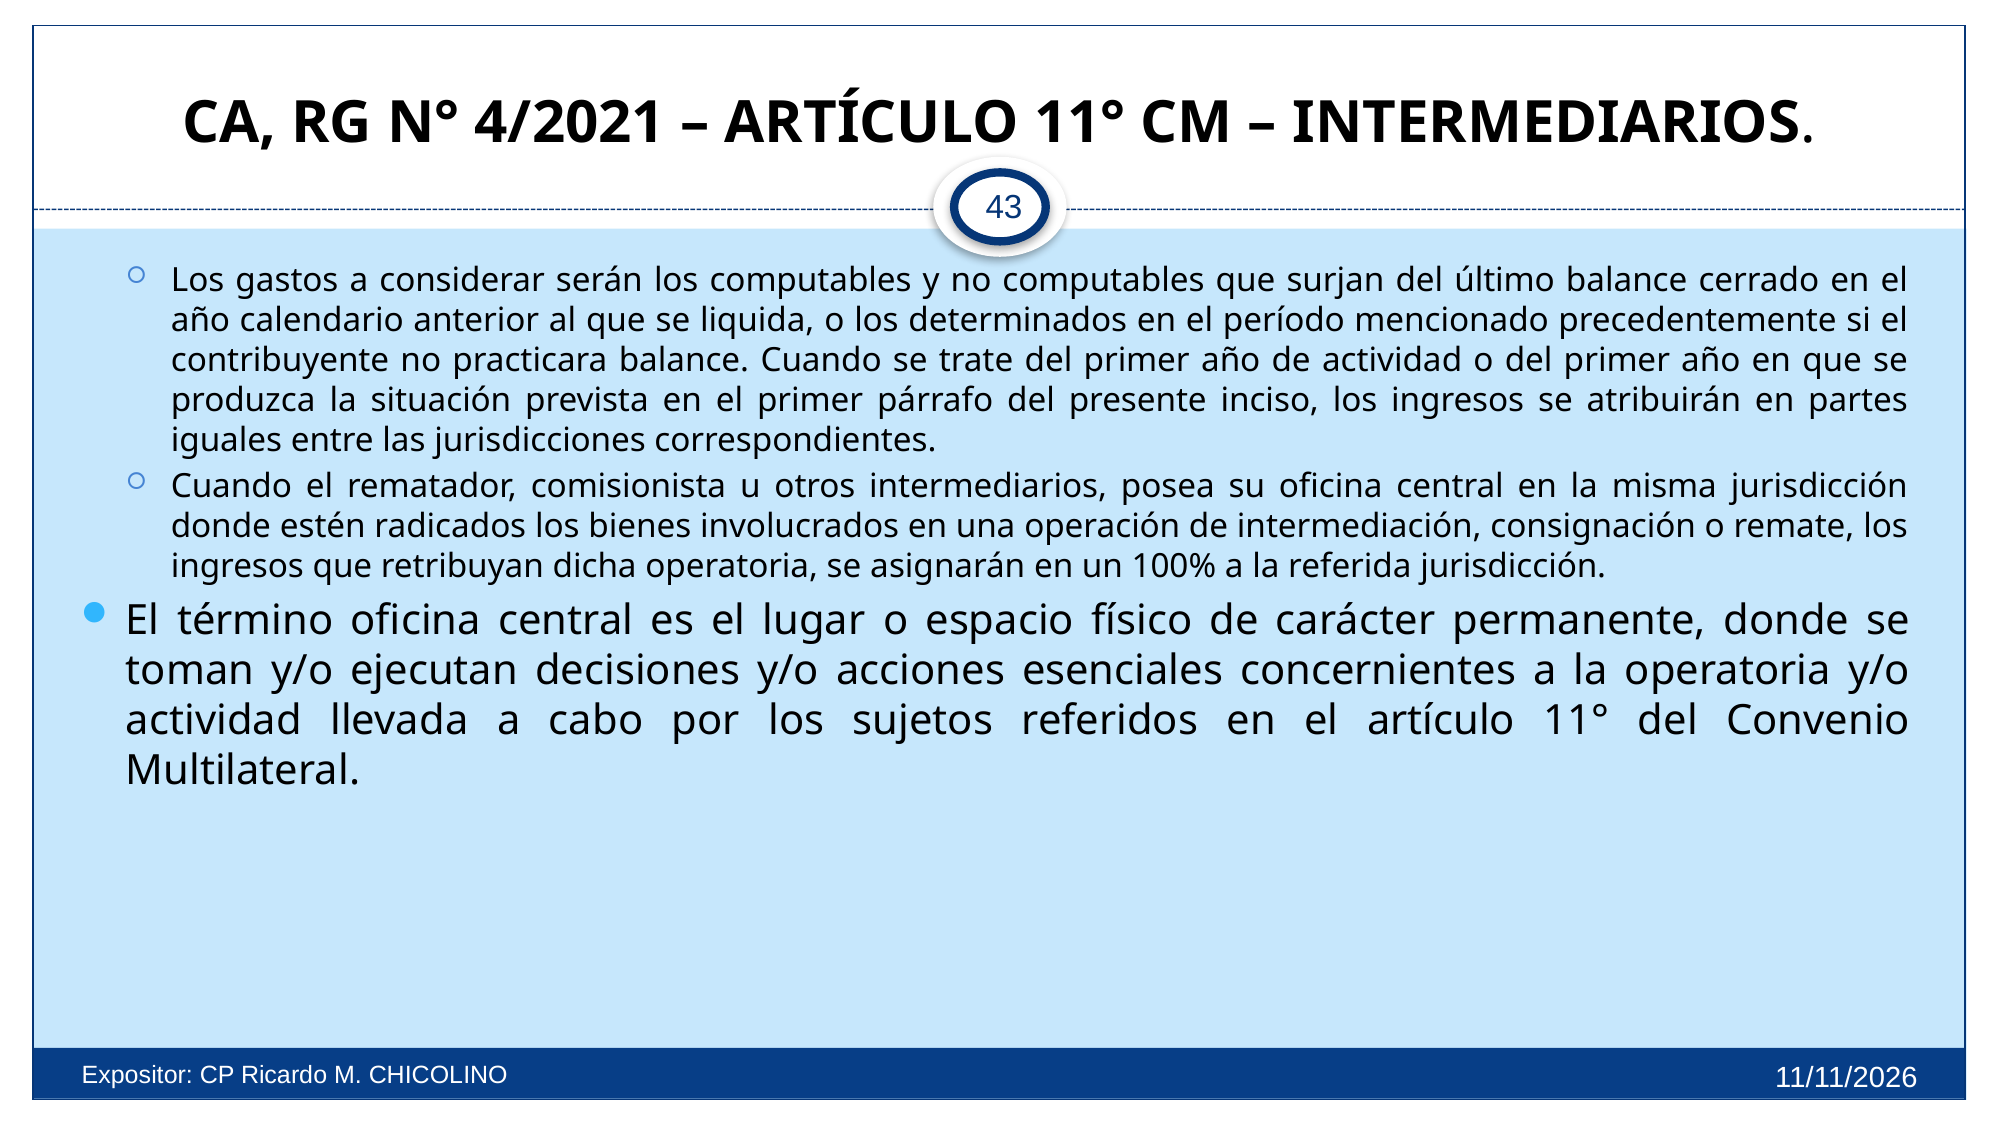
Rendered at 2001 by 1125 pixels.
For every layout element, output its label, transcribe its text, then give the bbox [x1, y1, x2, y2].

list Los gastos a considerar serán los computables y no computables que surjan del último balance cerrado en el año calendario anterior al que se liquida, o los determinados en el período mencionado precedentemente si el contribuyente no practicara balance. Cuando se trate del primer año de actividad o del primer año en que se produzca la situación prevista en el primer párrafo del presente inciso, los ingresos se atribuirán en partes iguales entre las jurisdicciones correspondientes. Cuando el rematador, comisionista u otros intermediarios, posea su oficina central en la misma jurisdicción donde estén radicados los bienes involucrados en una operación de intermediación, consignación o remate, los ingresos que retribuyan dicha operatoria, se asignarán en un 100% a la referida jurisdicción. El término oficina central es el lugar o espacio físico de carácter permanente, donde se toman y/o ejecutan decisiones y/o acciones esenciales concernientes a la operatoria y/o actividad llevada a cabo por los sujetos referidos en el artículo 11° del Convenio Multilateral. [66, 250, 1926, 1001]
title CA, RG N° 4/2021 – ARTÍCULO 11° CM – INTERMEDIARIOS. [65, 37, 1933, 162]
footer Expositor: CP Ricardo M. CHICOLINO [66, 1051, 850, 1112]
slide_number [1266, 1050, 1933, 1111]
slide_number 43 [954, 168, 1055, 241]
